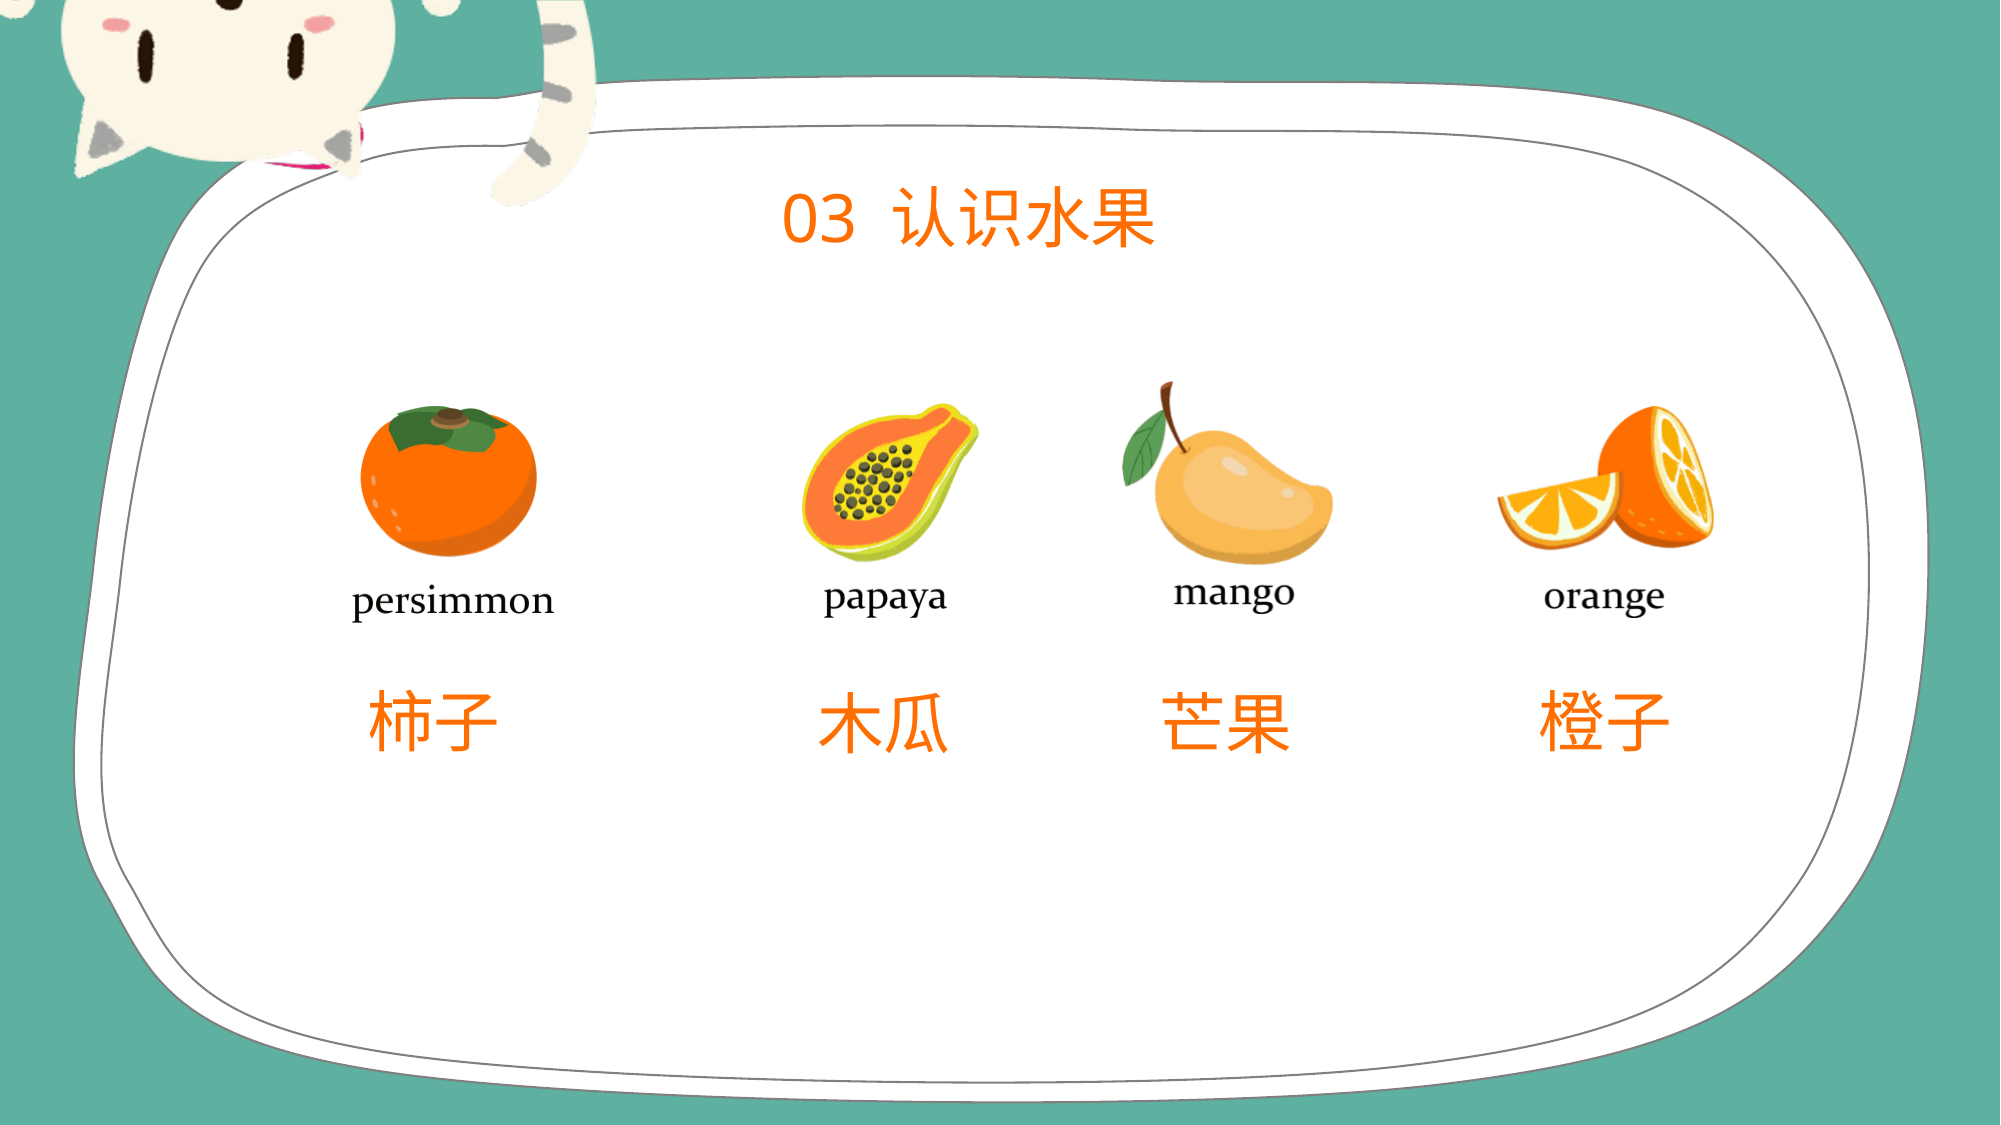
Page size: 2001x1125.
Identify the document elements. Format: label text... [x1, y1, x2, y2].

text_box 柿子 [352, 672, 601, 768]
picture [1497, 406, 1714, 618]
picture [802, 403, 979, 618]
text_box 03 认识水果 [766, 168, 1270, 264]
text_box 芒果 [1144, 674, 1393, 770]
text_box 木瓜 [802, 674, 1051, 770]
picture [352, 406, 554, 623]
text_box 橙子 [1523, 672, 1772, 768]
picture [1122, 381, 1333, 615]
picture [0, 0, 597, 217]
